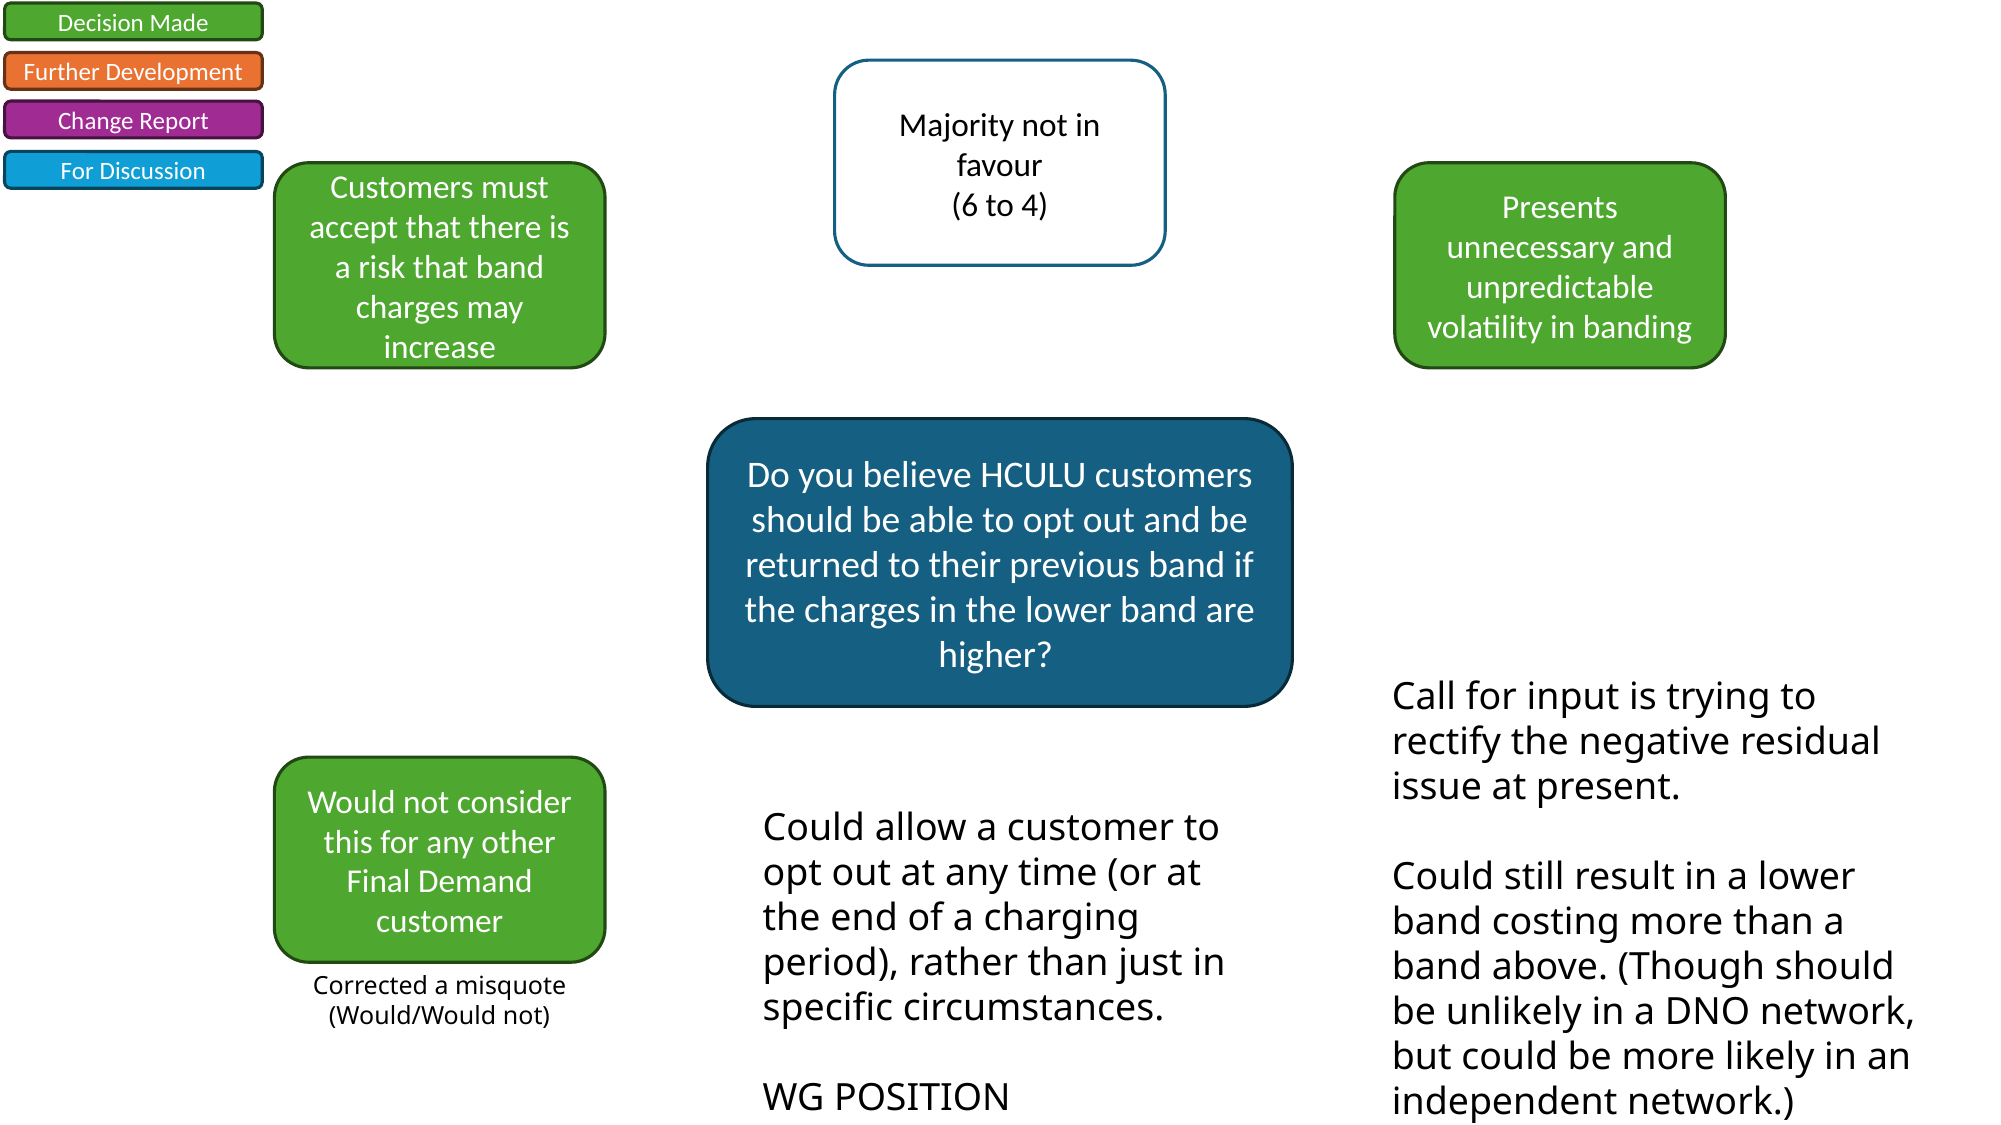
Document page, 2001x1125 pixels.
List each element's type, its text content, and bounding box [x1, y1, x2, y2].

text_box Further Development [2, 50, 264, 91]
text_box Decision Made [2, 1, 264, 42]
text_box Could allow a customer to opt out at any time (or at the end of a charging period), rather than just in specific circumstances. WG POSITION [747, 795, 1259, 1125]
text_box Do you believe HCULU customers should be able to opt out and be returned to their previous band if the charges in the lower band are higher? [706, 417, 1294, 708]
text_box Corrected a misquote (Would/Would not) [274, 962, 605, 1037]
text_box Would not consider this for any other Final Demand customer [272, 755, 607, 962]
text_box For Discussion [2, 149, 264, 190]
text_box Customers must accept that there is a risk that band charges may increase [272, 161, 607, 370]
text_box Majority not in favour (6 to 4) [833, 58, 1167, 267]
text_box Call for input is trying to rectify the negative residual issue at present. Could still result in a lower band costing more than a band above. (Though should be unlikely in a DNO network, but could be more likely in an independent network.) [1377, 664, 1938, 1125]
text_box Presents unnecessary and unpredictable volatility in banding [1393, 161, 1727, 370]
text_box Change Report [2, 99, 264, 140]
